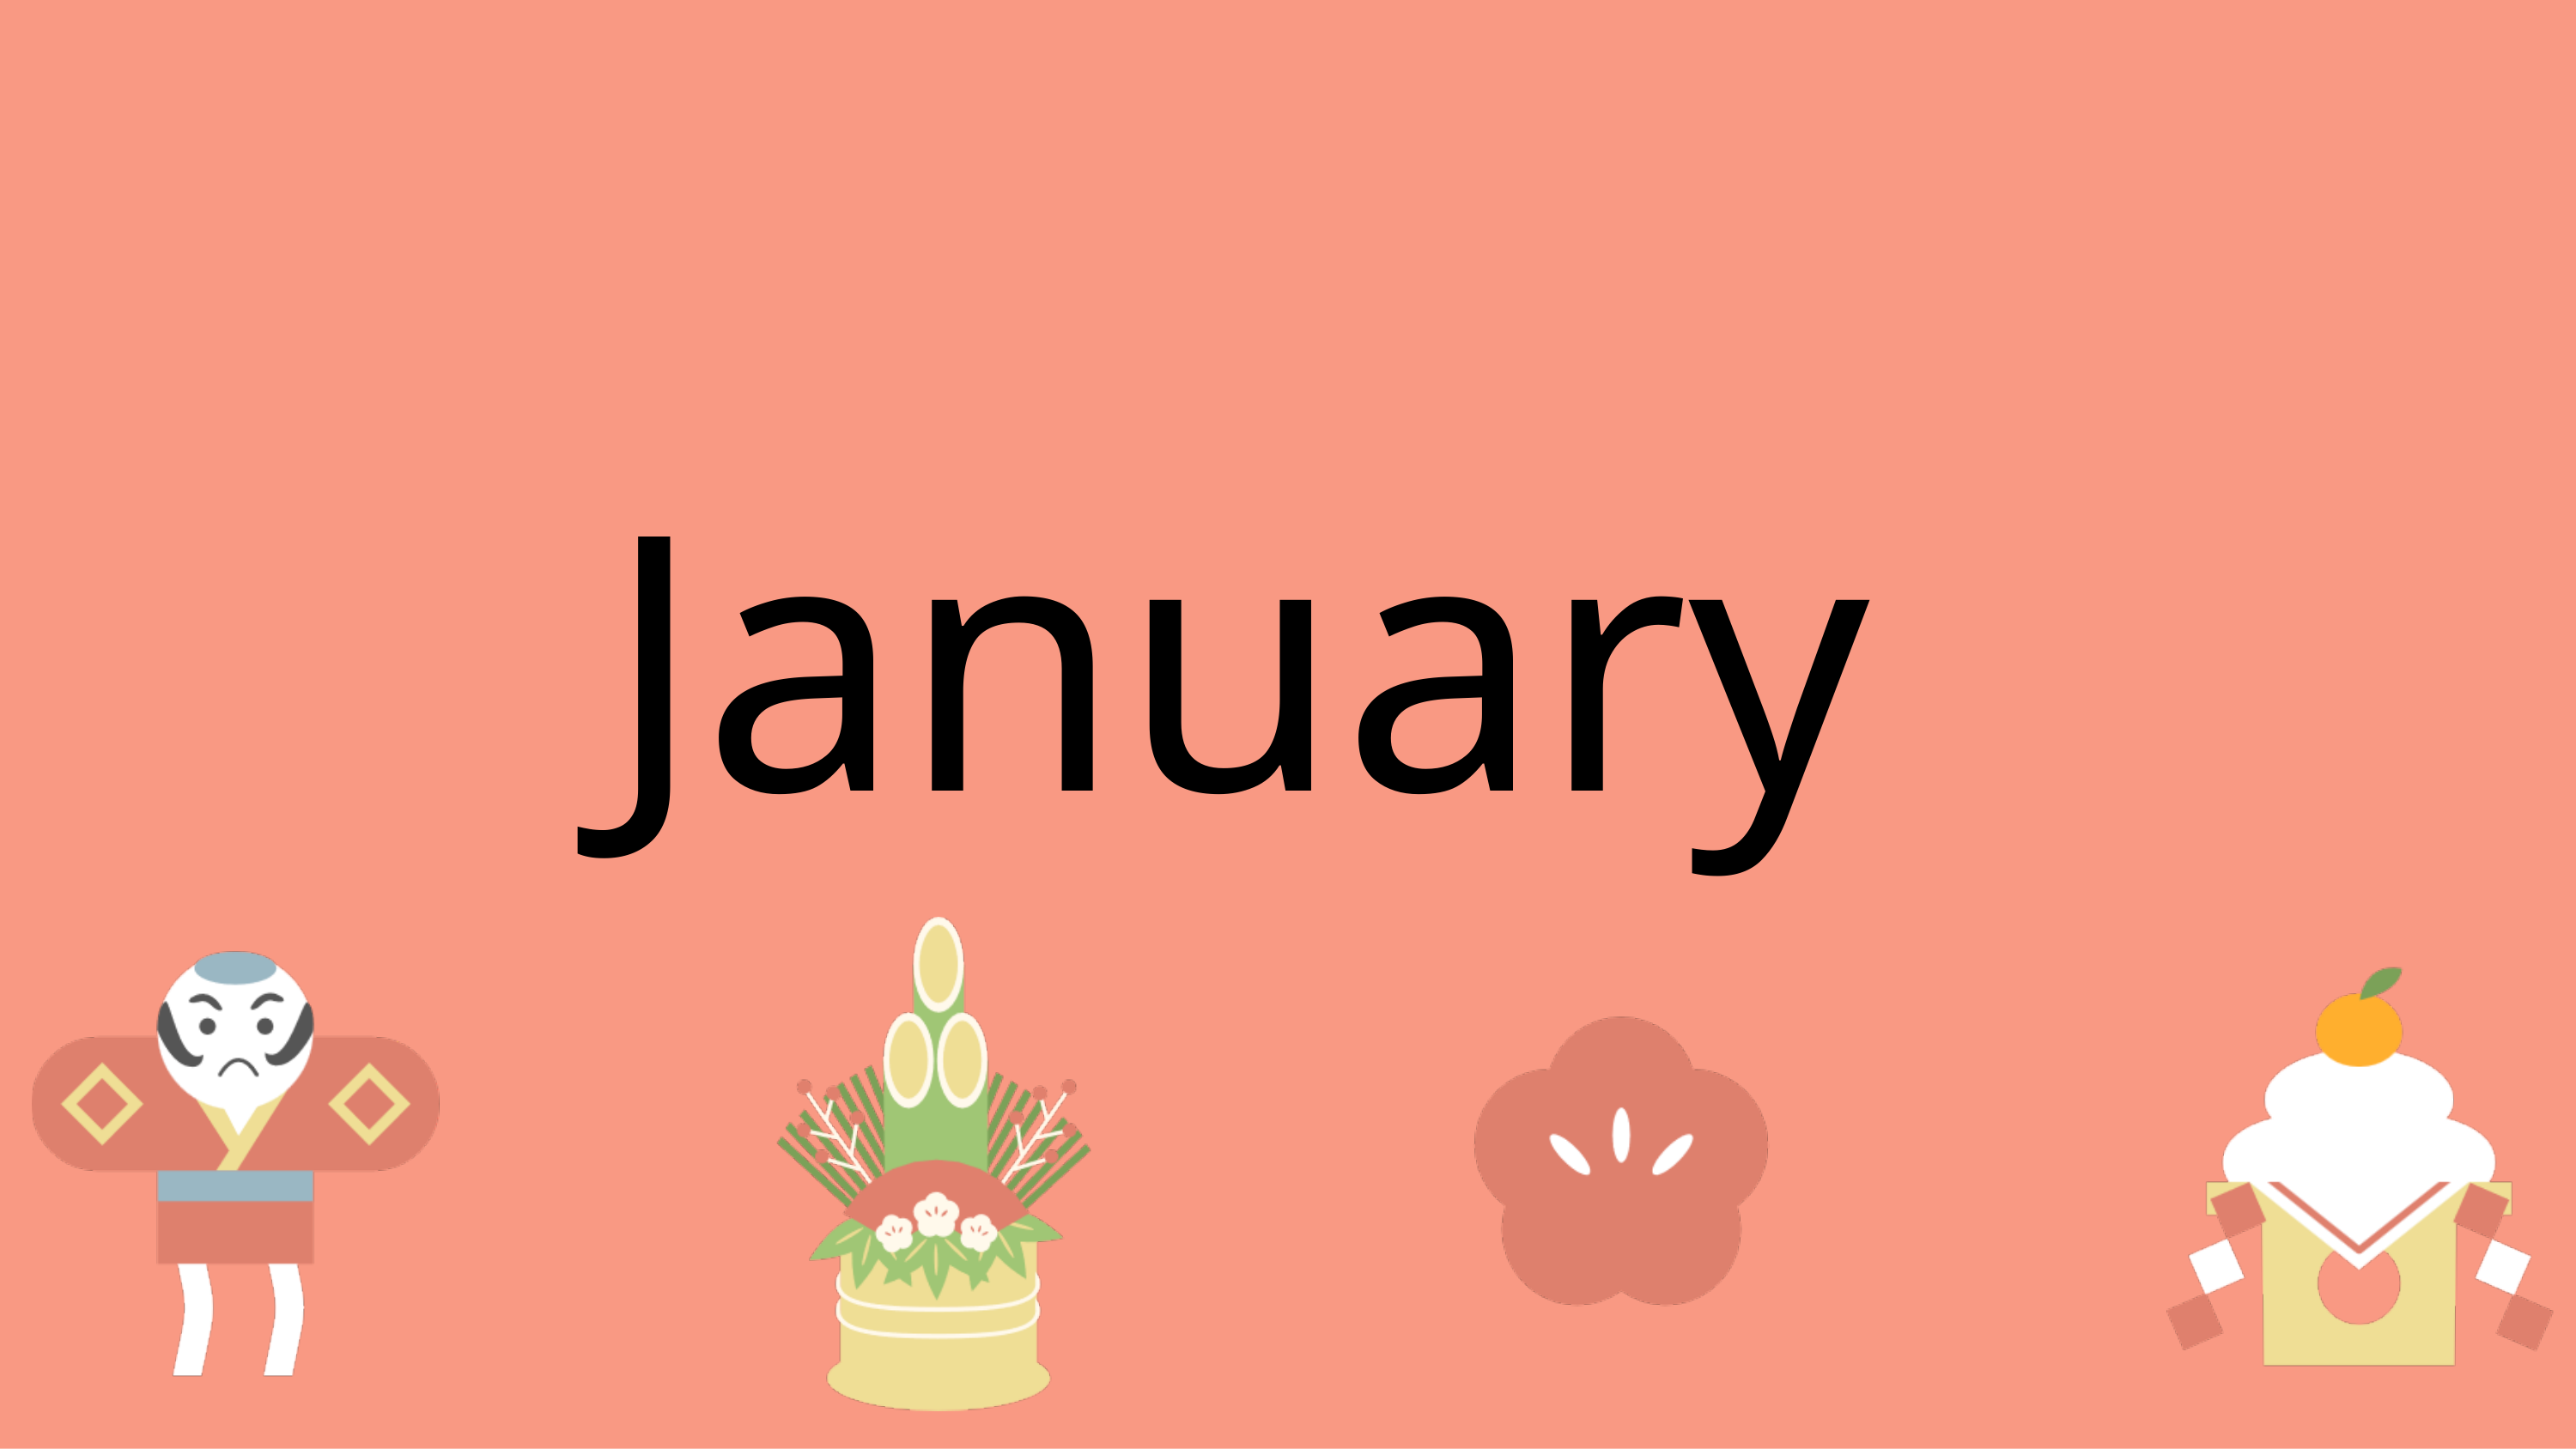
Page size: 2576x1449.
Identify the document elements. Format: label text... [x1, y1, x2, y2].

picture [32, 917, 2576, 1411]
text_box January [592, 428, 1884, 870]
